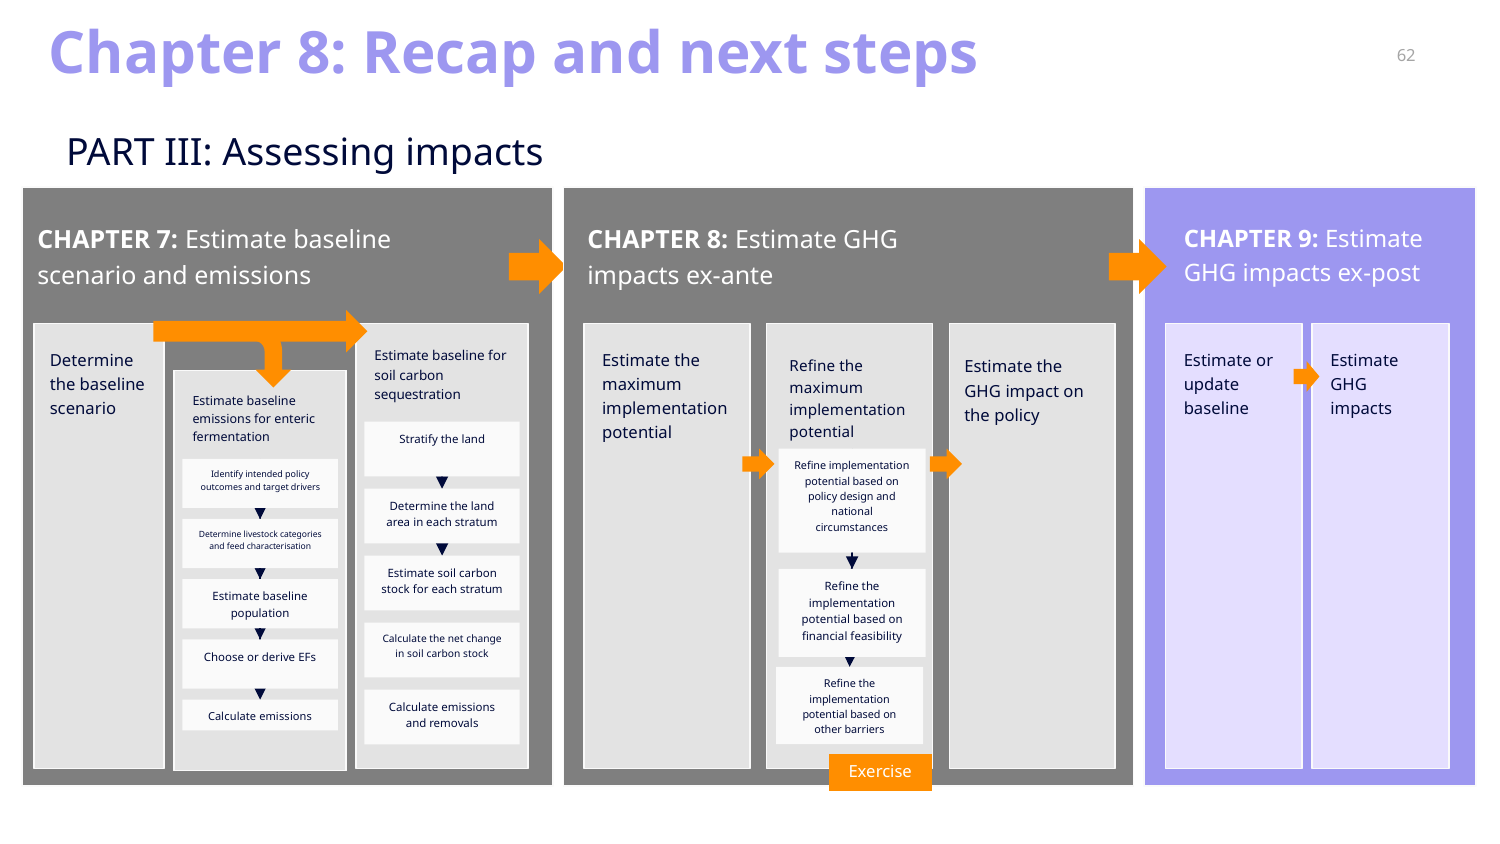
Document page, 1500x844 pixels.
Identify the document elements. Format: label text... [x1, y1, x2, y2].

text_box CHAPTER 7: Estimate baseline scenario and emissions [22, 209, 464, 304]
text_box Calculate the net change in soil carbon stock [364, 622, 520, 678]
text_box CHAPTER 8: Estimate GHG impacts ex-ante [572, 209, 1014, 304]
text_box [929, 448, 962, 480]
text_box Determine livestock categories and feed characterisation [182, 518, 255, 569]
text_box Refine implementation potential based on policy design and national circumstances [853, 448, 926, 553]
text_box [359, 323, 529, 336]
text_box [584, 323, 750, 769]
text_box [563, 187, 1134, 787]
text_box Estimate baseline population [182, 579, 255, 629]
text_box [167, 324, 289, 387]
text_box [1312, 323, 1449, 769]
text_box Estimate GHG impacts [1315, 337, 1446, 477]
text_box Determine the land area in each stratum [445, 488, 520, 544]
text_box CHAPTER 9: Estimate GHG impacts ex-post [1168, 209, 1446, 304]
text_box Refine the implementation potential based on financial feasibility [857, 568, 926, 657]
text_box Choose or derive EFs [182, 639, 255, 689]
text_box Refine the maximum implementation potential [774, 344, 938, 449]
text_box [766, 323, 933, 769]
text_box Refine the implementation potential based on other barriers [776, 666, 924, 745]
text_box Choose or derive EFs [265, 639, 338, 689]
text_box Identify intended policy outcomes and target drivers [182, 458, 259, 508]
text_box Refine implementation potential based on policy design and national circumstances [778, 448, 851, 553]
text_box [1108, 239, 1167, 294]
text_box [508, 239, 563, 294]
text_box [949, 323, 1116, 769]
text_box [154, 312, 366, 350]
text_box Calculate emissions [182, 699, 338, 731]
text_box Estimate baseline emissions for enteric fermentation [177, 382, 350, 452]
text_box [1293, 361, 1320, 392]
text_box [1143, 187, 1476, 787]
text_box [1165, 323, 1303, 769]
text_box Estimate baseline for soil carbon sequestration [359, 336, 532, 414]
text_box Stratify the land [364, 421, 441, 477]
text_box PART III: Assessing impacts [51, 111, 1156, 235]
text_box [849, 552, 853, 667]
text_box Determine livestock categories and feed characterisation [265, 518, 338, 569]
text_box Stratify the land [443, 421, 520, 477]
text_box [356, 340, 529, 769]
text_box [750, 448, 775, 480]
text_box Determine the land area in each stratum [364, 488, 437, 544]
text_box Estimate or update baseline [1168, 337, 1299, 477]
text_box Estimate soil carbon stock for each stratum [364, 555, 520, 611]
text_box Estimate baseline population [265, 579, 338, 629]
text_box Determine the baseline scenario [34, 337, 165, 477]
text_box Calculate emissions and removals [364, 689, 520, 745]
title Chapter 8: Recap and next steps [33, 1, 1268, 109]
text_box [33, 323, 164, 769]
text_box Refine the implementation potential based on financial feasibility [778, 568, 844, 657]
text_box [22, 187, 553, 787]
text_box Exercise [830, 755, 931, 790]
text_box Estimate the maximum implementation potential [587, 337, 750, 477]
text_box Identify intended policy outcomes and target drivers [261, 458, 338, 508]
text_box Estimate the GHG impact on the policy [949, 344, 1113, 439]
text_box [174, 370, 347, 771]
